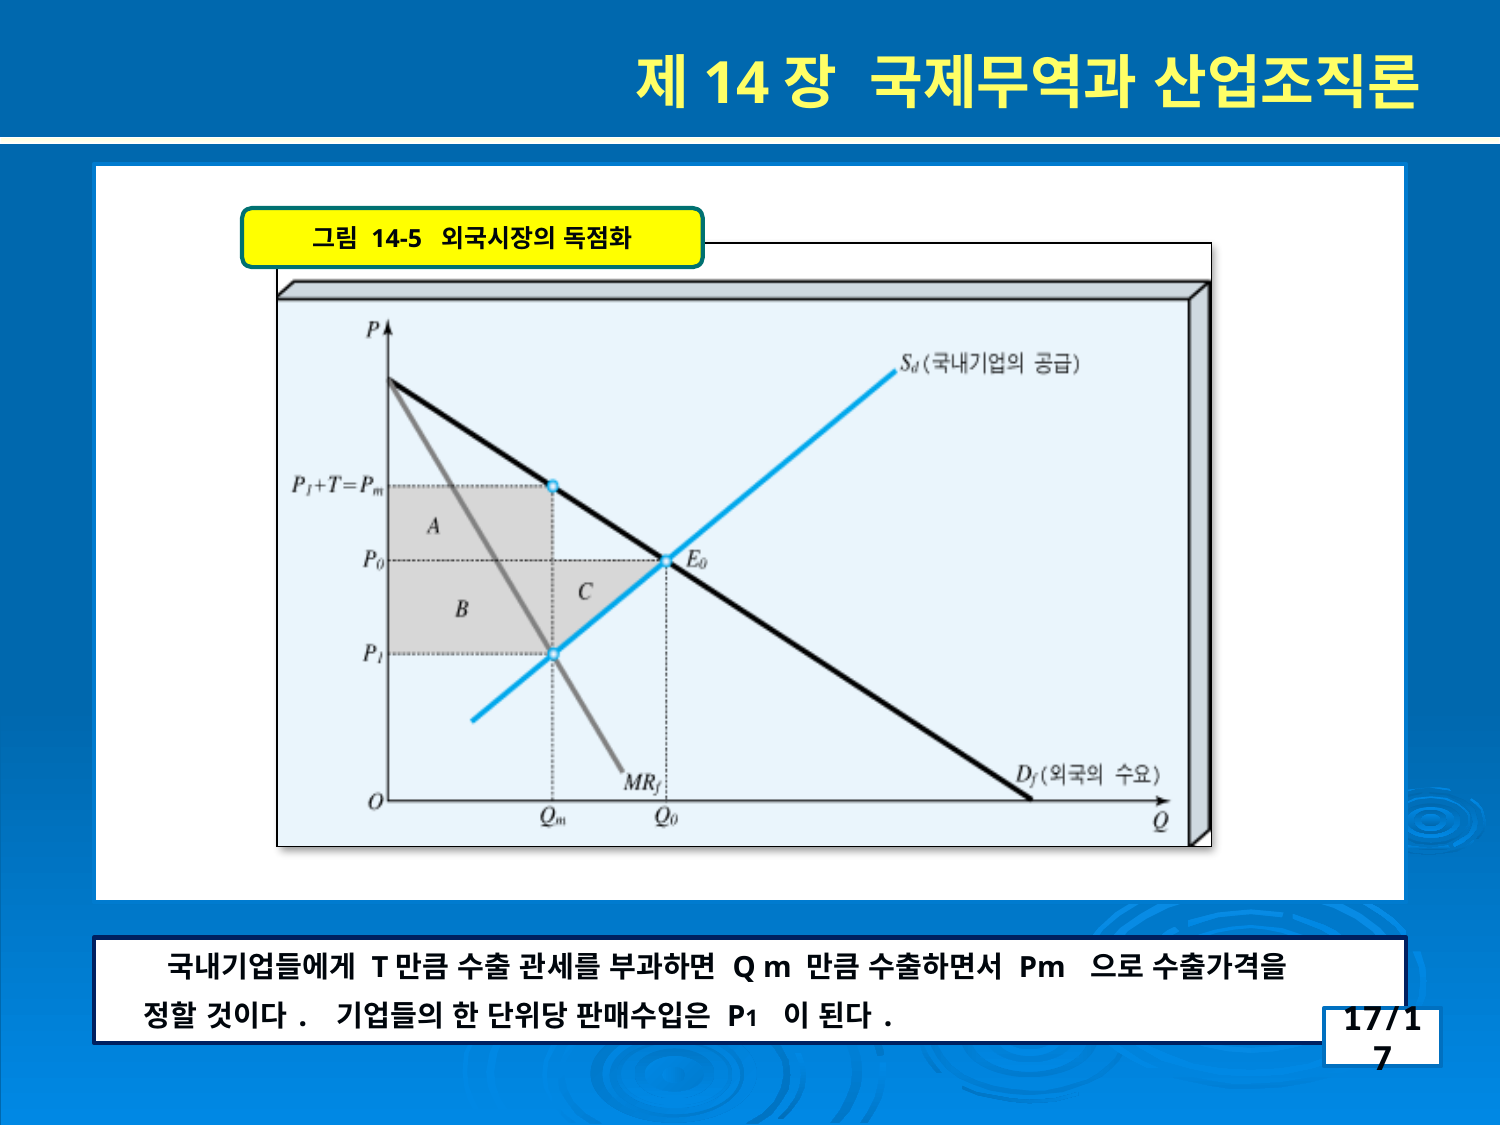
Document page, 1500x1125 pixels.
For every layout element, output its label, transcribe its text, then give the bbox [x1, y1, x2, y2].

text_box [0, 137, 1500, 144]
text_box 제14장 국제무역과 산업조직론 [621, 37, 1477, 123]
text_box 17/17 [1322, 1006, 1443, 1068]
text_box 그림 14-5 외국시장의 독점화 [239, 205, 705, 270]
picture [277, 243, 1211, 847]
text_box 국내기업들에게 T만큼 수출 관세를 부과하면 Q m 만큼 수출하면서 Pm 으로 수출가격을 정할 것이다. 기업들의 한 단위당 판매수입은 P1 이 된다. [92, 935, 1408, 1045]
text_box [92, 162, 1408, 904]
